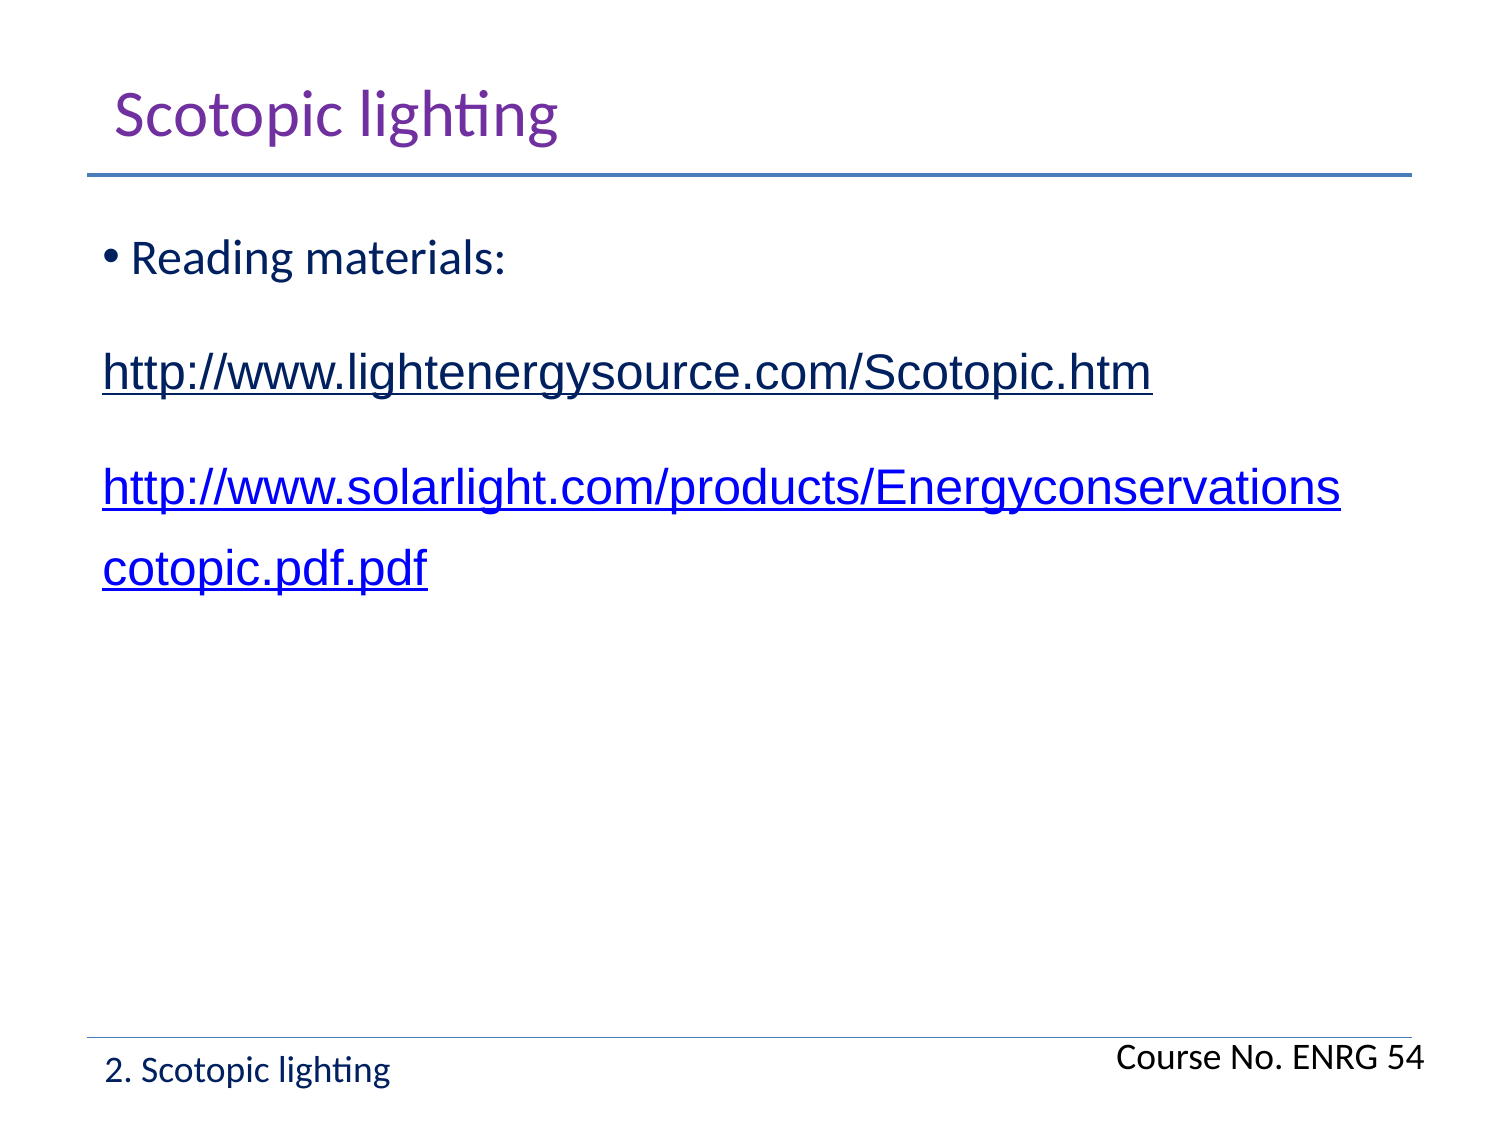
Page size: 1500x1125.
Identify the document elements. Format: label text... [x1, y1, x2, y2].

text_box Course No. ENRG 54 [1101, 1024, 1441, 1085]
text_box Reading materials: http://www.lightenergysource.com/Scotopic.htm http://www.solarlight.com/products/Energyconservationscotopic.pdf.pdf [87, 187, 1375, 523]
text_box Scotopic lighting [99, 62, 838, 158]
text_box 2. Scotopic lighting [89, 1045, 406, 1098]
